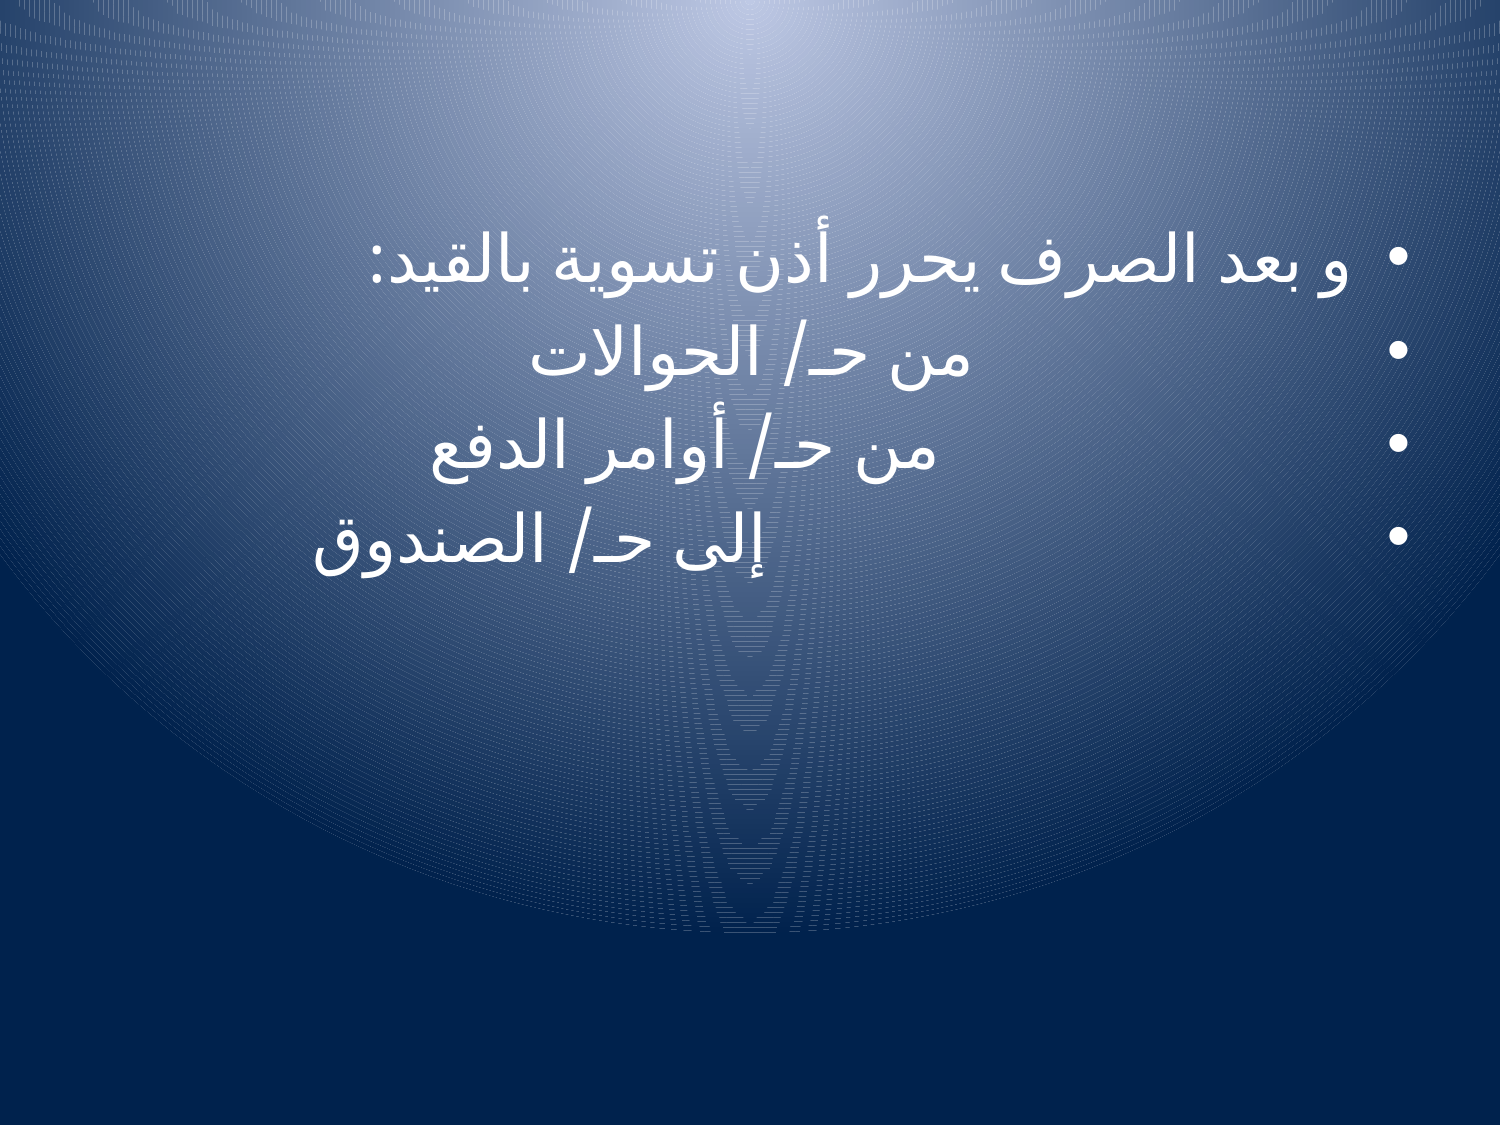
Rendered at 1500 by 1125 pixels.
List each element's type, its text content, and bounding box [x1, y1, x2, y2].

list و بعد الصرف يحرر أذن تسوية بالقيد: من حـ/ الحوالات من حـ/ أوامر الدفع إلى حـ/ الصندوق [75, 208, 1425, 1005]
